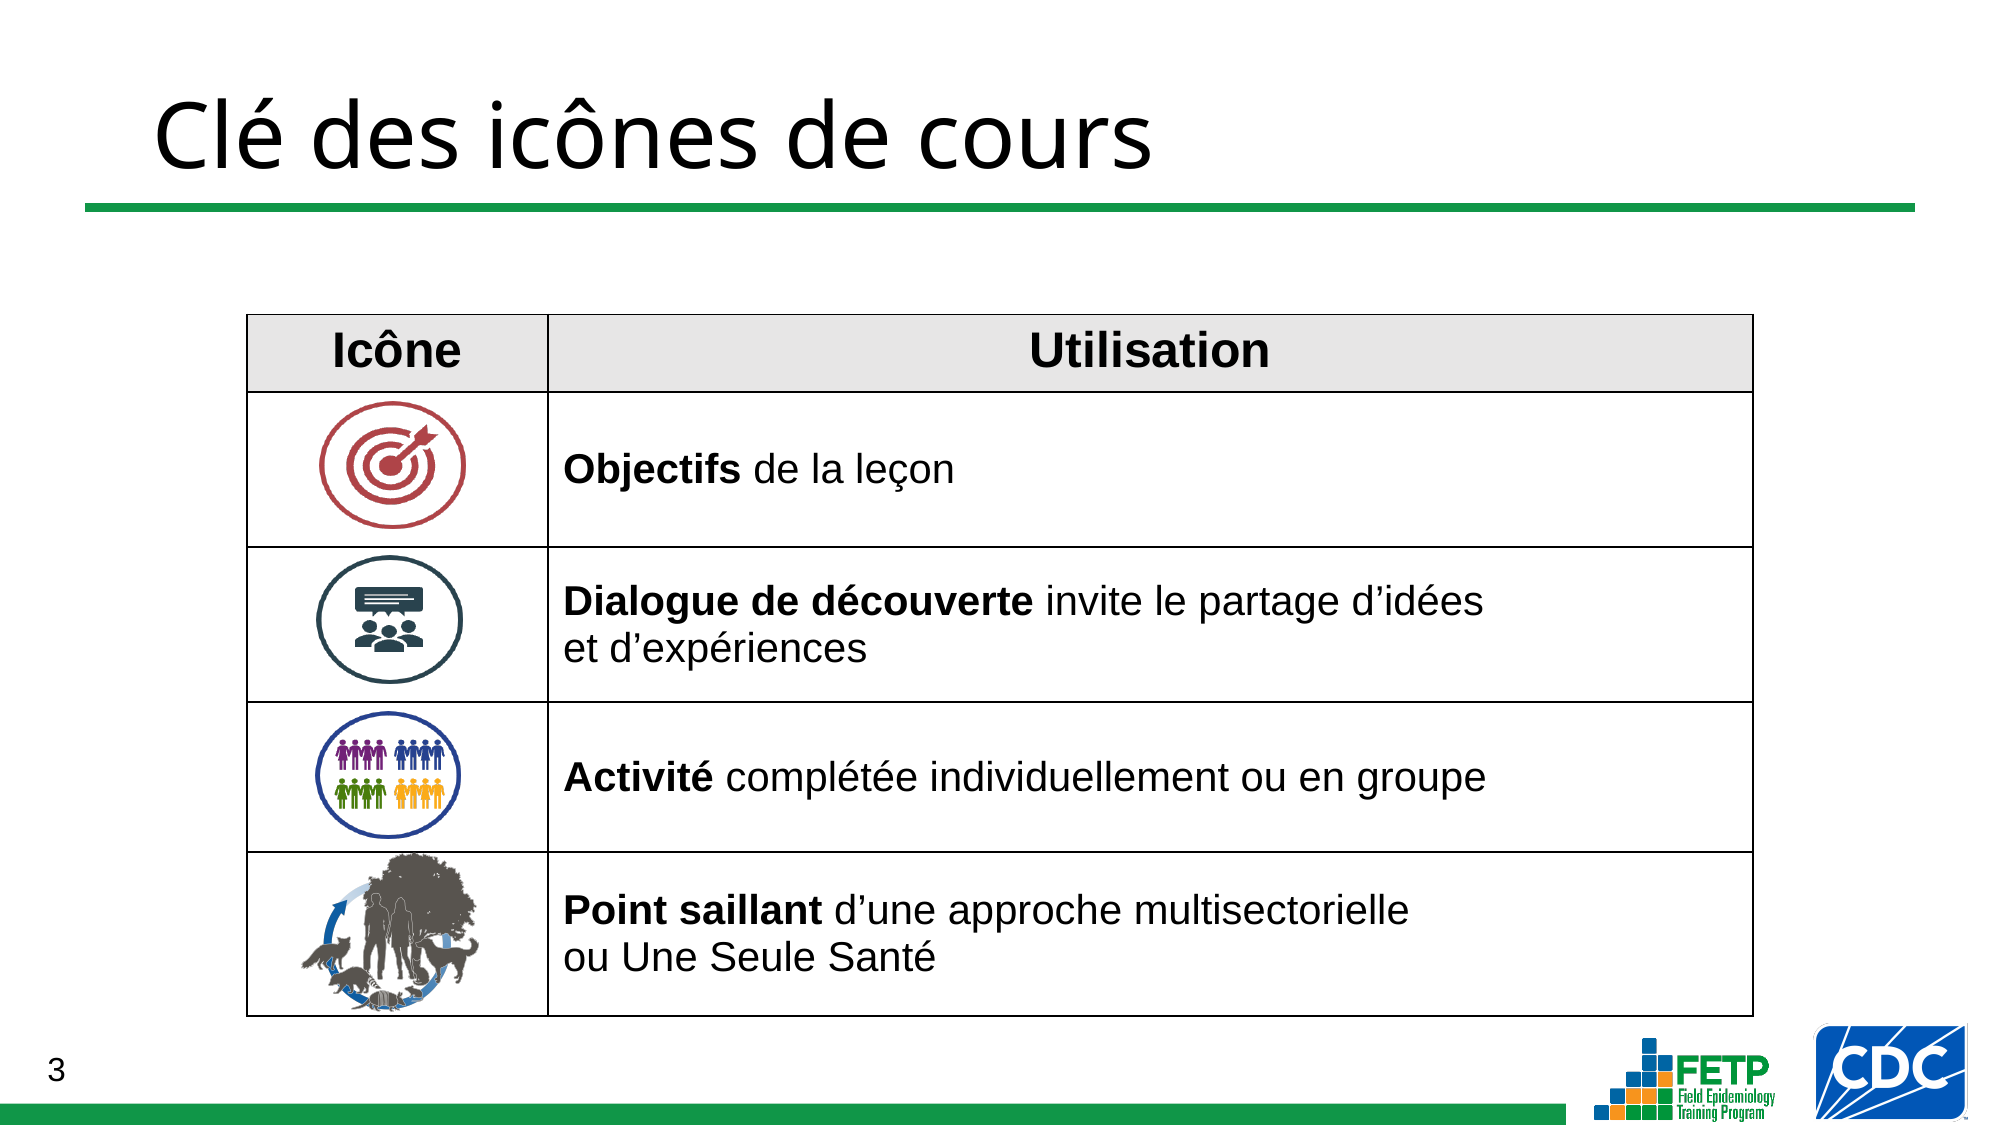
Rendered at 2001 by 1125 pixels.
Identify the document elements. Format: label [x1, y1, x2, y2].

picture [1594, 1038, 1775, 1122]
picture [319, 401, 466, 529]
picture [315, 711, 461, 839]
picture [316, 555, 463, 684]
picture [1813, 1023, 1968, 1122]
picture [295, 851, 480, 1039]
